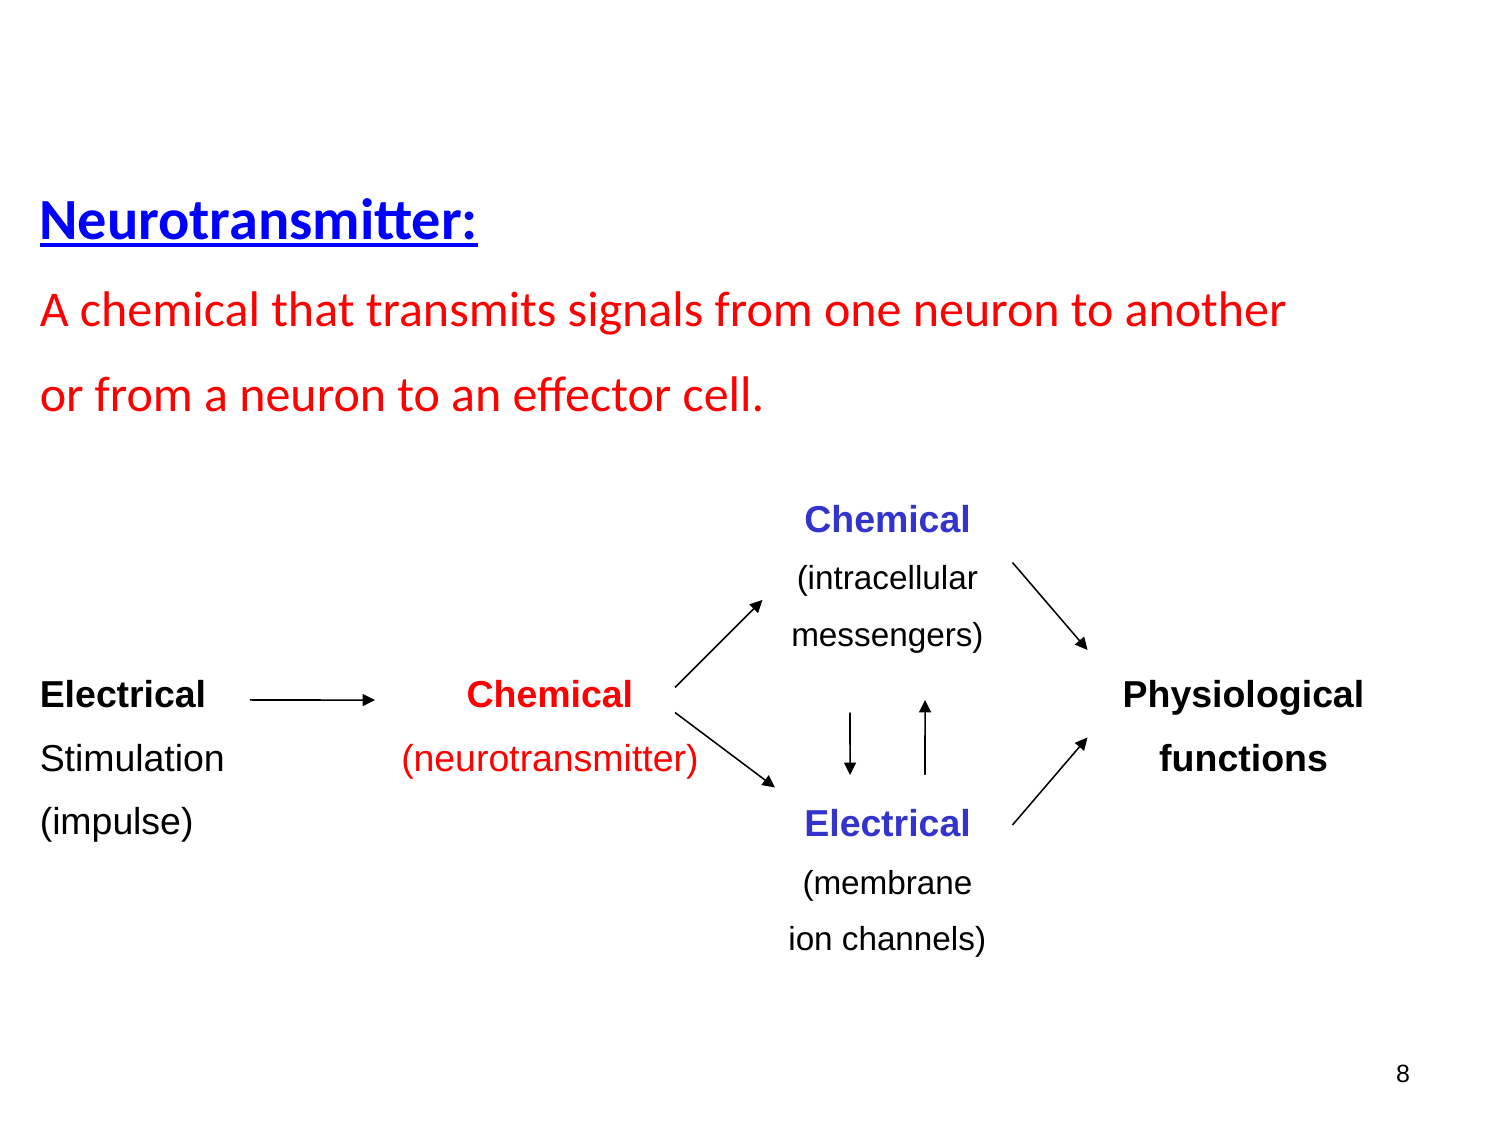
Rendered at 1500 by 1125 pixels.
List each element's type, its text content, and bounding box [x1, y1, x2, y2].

text_box [918, 699, 932, 775]
text_box [1012, 562, 1088, 650]
text_box Neurotransmitter: A chemical that transmits signals from one neuron to another or from a neuron to an effector cell. [24, 0, 1500, 514]
text_box Electrical Stimulation (impulse) [24, 662, 350, 914]
text_box [1025, 599, 1350, 662]
text_box [674, 712, 775, 788]
text_box Chemical (intracellular messengers) Electrical (membrane ion channels) [675, 487, 1100, 965]
text_box [843, 712, 857, 775]
text_box Chemical (neurotransmitter) [324, 662, 675, 786]
text_box [249, 693, 376, 707]
slide_number 8 [1074, 1042, 1425, 1103]
text_box [1012, 737, 1088, 826]
text_box [674, 600, 763, 688]
text_box Physiological functions [1024, 662, 1463, 786]
